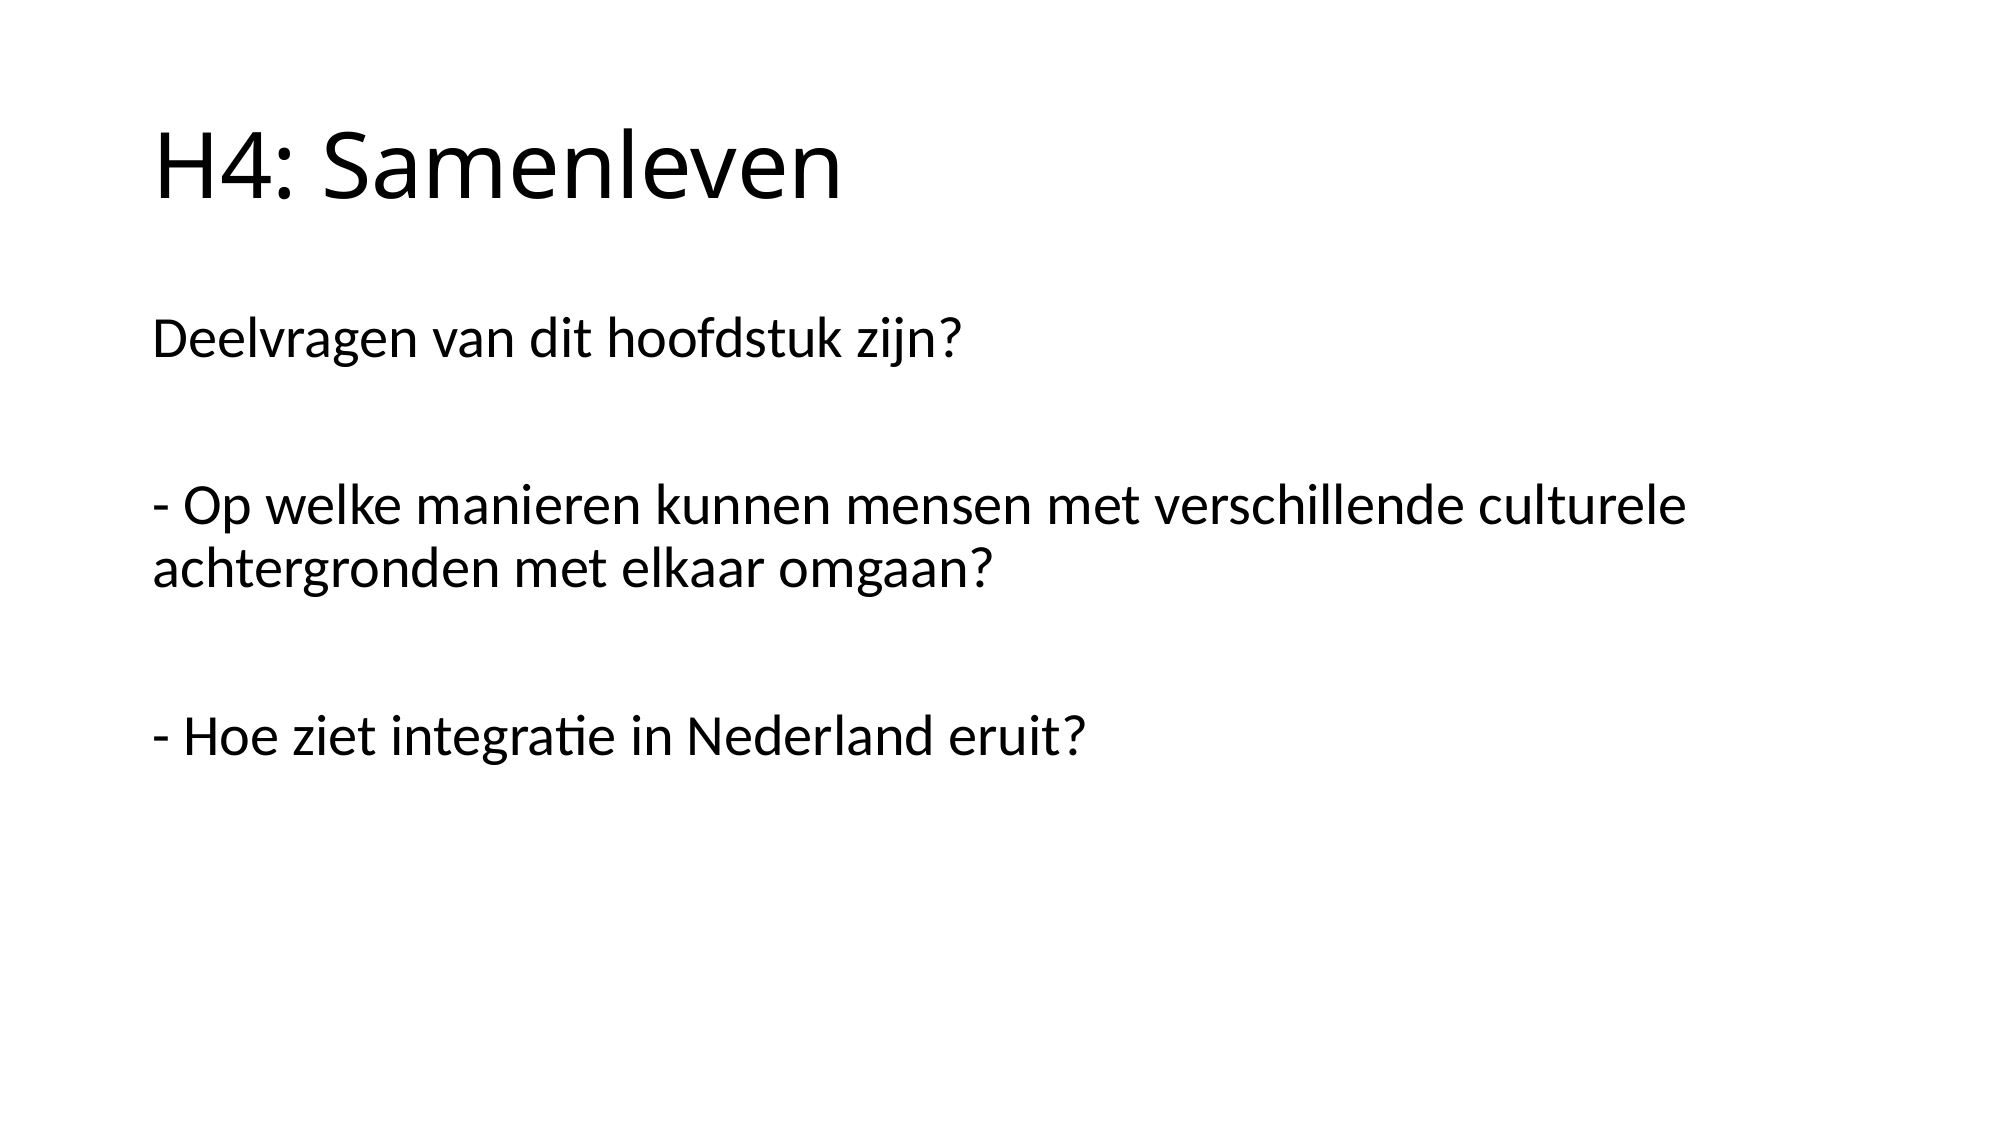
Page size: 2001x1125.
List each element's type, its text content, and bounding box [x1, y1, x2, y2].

list Deelvragen van dit hoofdstuk zijn? - Op welke manieren kunnen mensen met verschillende culturele achtergronden met elkaar omgaan? - Hoe ziet integratie in Nederland eruit? [137, 299, 1863, 1014]
title H4: Samenleven [137, 59, 1863, 278]
